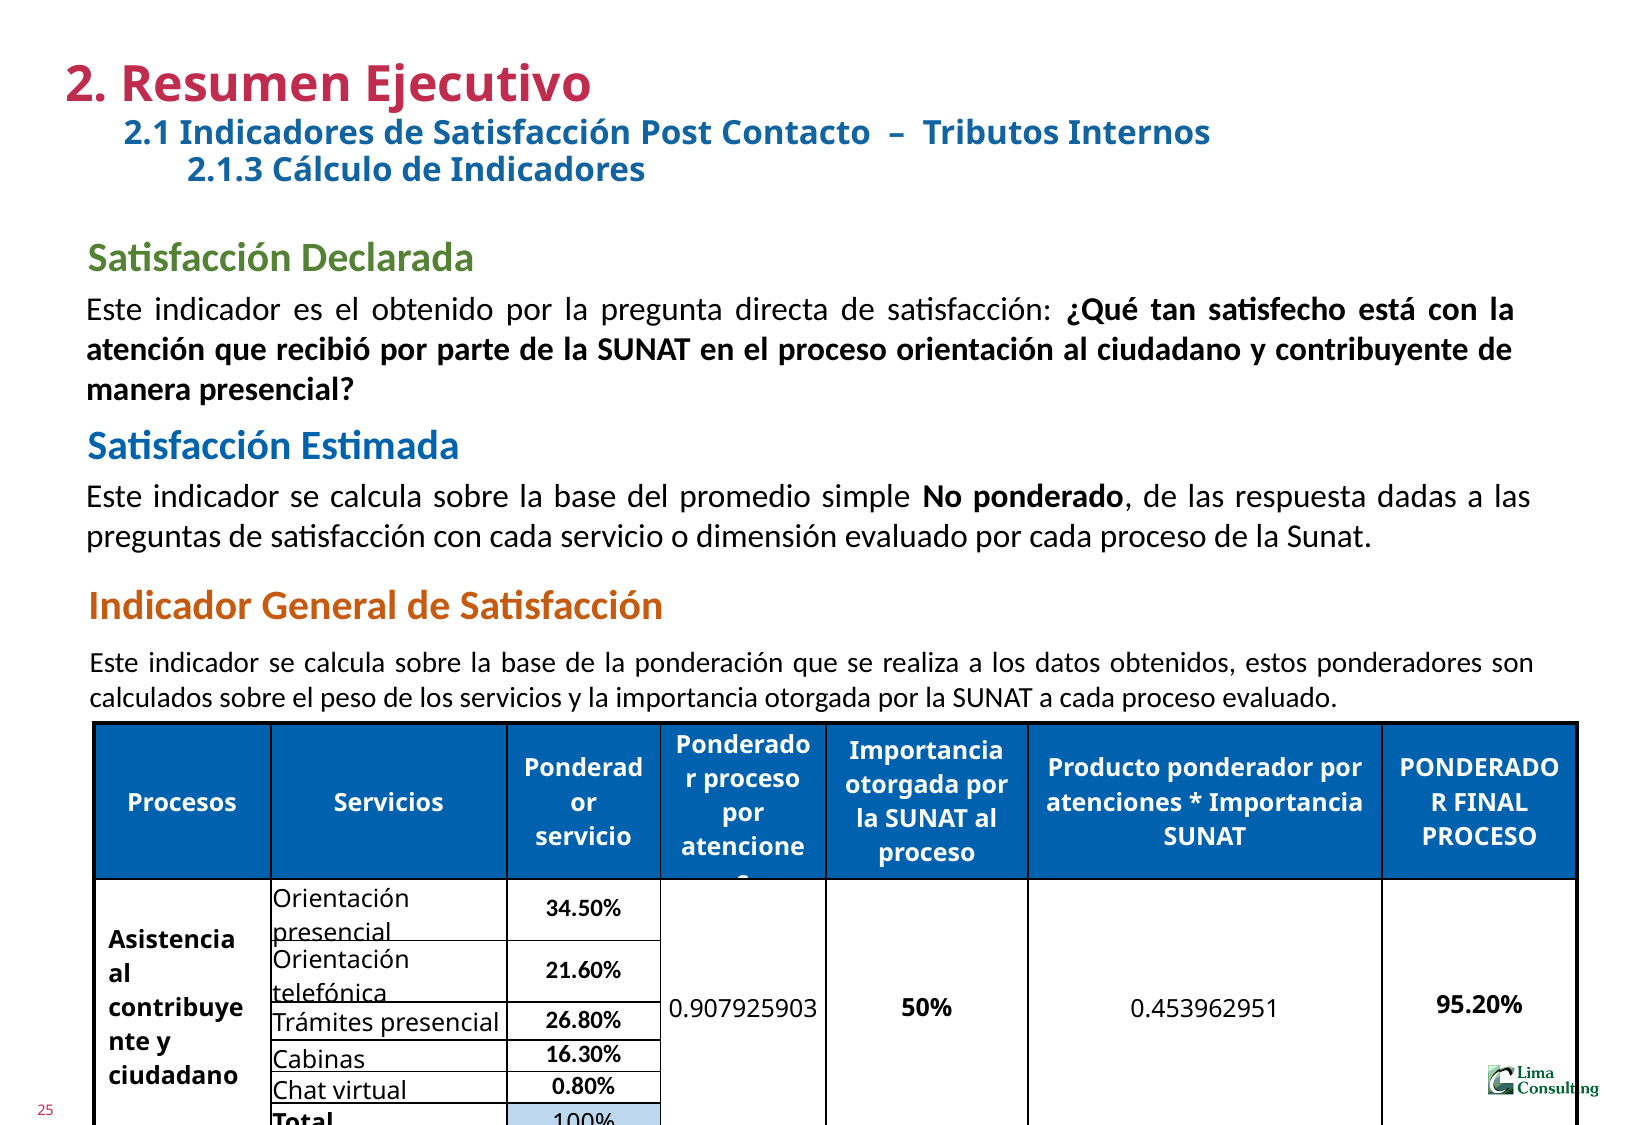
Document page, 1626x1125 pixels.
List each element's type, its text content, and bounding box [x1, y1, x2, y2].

table_header Procesos [96, 725, 270, 878]
table_cell Cabinas [272, 1041, 506, 1071]
table_cell 16.30% [508, 1041, 660, 1071]
table_header Producto ponderador por atenciones * Importancia SUNAT [1029, 725, 1381, 878]
table_cell Chat virtual [272, 1072, 506, 1102]
table_cell Asistencia al contribuyente y ciudadano [96, 880, 270, 1125]
text_box Satisfacción Estimada [81, 413, 466, 474]
table_header PONDERADOR FINAL PROCESO [1383, 725, 1575, 878]
table_cell 95.20% [1383, 880, 1575, 1125]
title 2. Resumen Ejecutivo 2.1 Indicadores de Satisfacción Post Contacto – Tributos Internos 2.1.3 Cálculo de Indicadores [50, 43, 1599, 204]
table_cell Orientación presencial [272, 880, 506, 940]
text_box Este indicador se calcula sobre la base del promedio simple No ponderado, de las respuesta dadas a las preguntas de satisfacción con cada servicio o dimensión evaluado por cada proceso de la Sunat. [80, 468, 1538, 560]
table_cell 0.80% [508, 1072, 660, 1102]
text_box Indicador General de Satisfacción [82, 571, 665, 634]
table_cell Trámites presencial [272, 1003, 506, 1039]
table_header Ponderador servicio [508, 725, 660, 878]
text_box Satisfacción Declarada [81, 223, 475, 281]
table_header Importancia otorgada por la SUNAT al proceso [827, 725, 1027, 878]
text_box Este indicador es el obtenido por la pregunta directa de satisfacción: ¿Qué tan satisfecho está con la atención que recibió por parte de la SUNAT en el proceso orientación al ciudadano y contribuyente de manera presencial? [80, 281, 1522, 413]
text_box Este indicador se calcula sobre la base de la ponderación que se realiza a los datos obtenidos, estos ponderadores son calculados sobre el peso de los servicios y la importancia otorgada por la SUNAT a cada proceso evaluado. [83, 637, 1542, 719]
table_cell 34.50% [508, 880, 660, 940]
table_cell 21.60% [508, 941, 660, 1001]
picture [1579, 1065, 1599, 1097]
table_cell Orientación telefónica [272, 941, 506, 1001]
table_cell 50% [827, 880, 1027, 1125]
table_cell 0.907925903 [661, 880, 825, 1125]
table_header Servicios [272, 725, 506, 878]
table_cell Total [272, 1104, 506, 1125]
table_cell 100% [508, 1104, 660, 1125]
table_cell 0.453962951 [1029, 880, 1381, 1125]
table_header Ponderador proceso por atenciones [661, 725, 825, 878]
table_cell 26.80% [508, 1003, 660, 1039]
